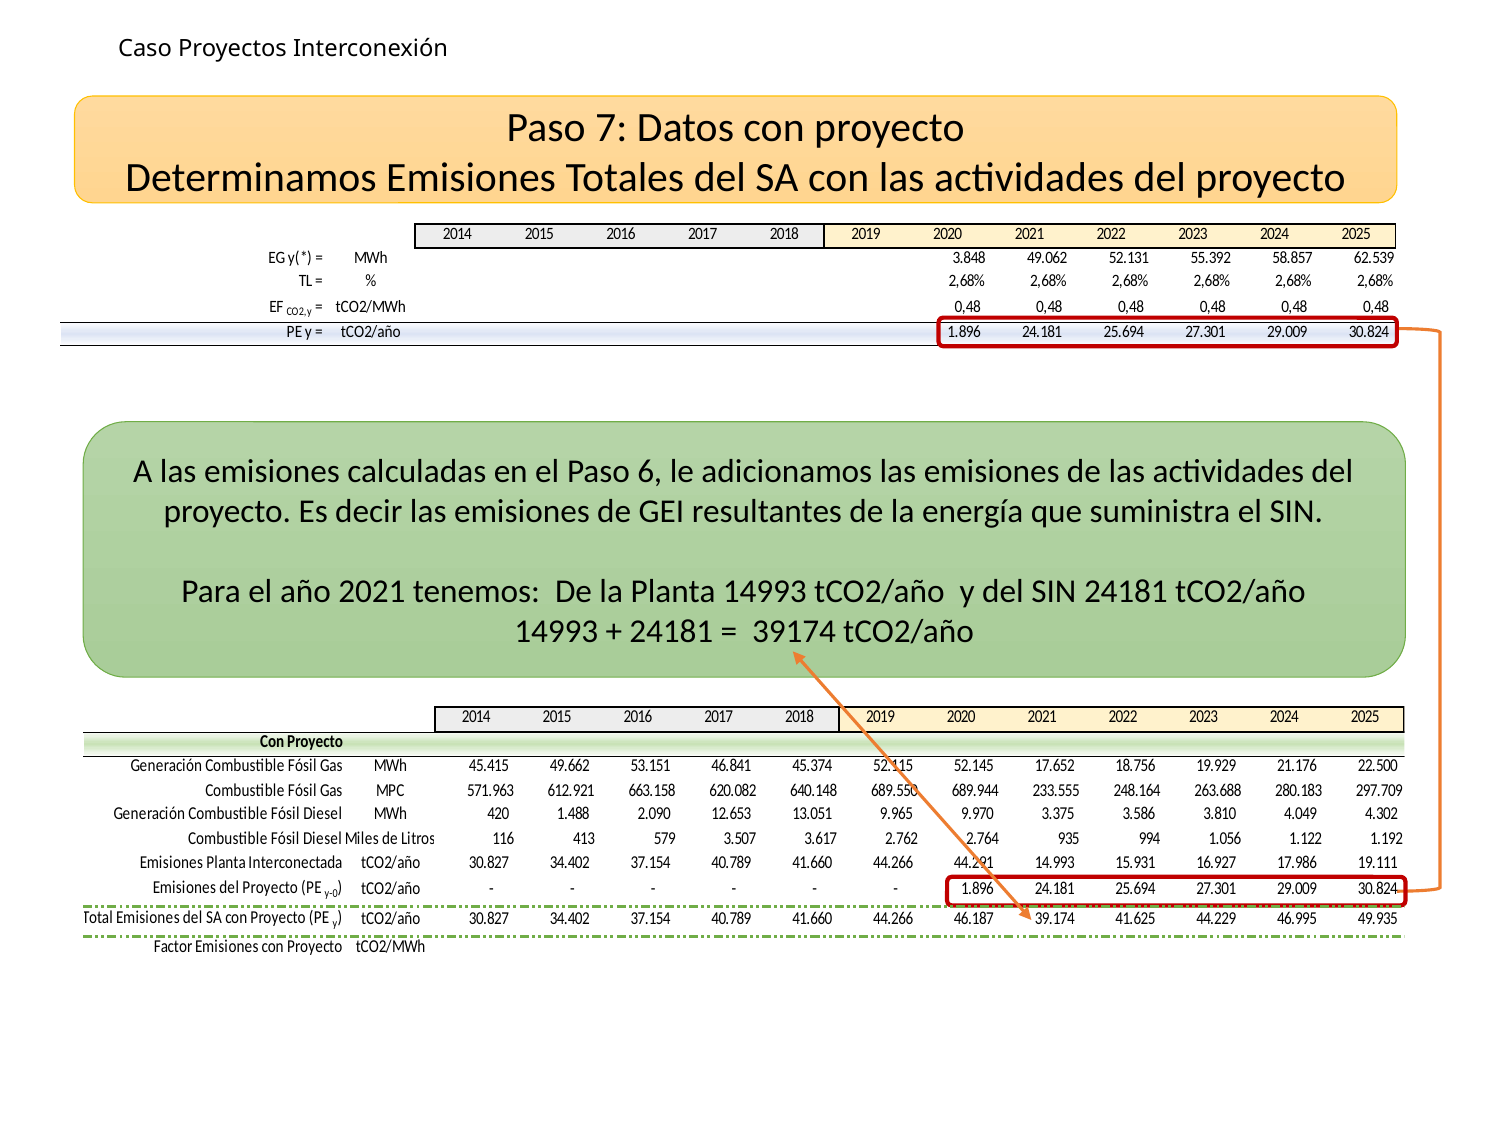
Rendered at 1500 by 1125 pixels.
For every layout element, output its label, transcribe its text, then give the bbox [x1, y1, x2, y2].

picture [83, 706, 1406, 962]
text_box [1396, 327, 1442, 893]
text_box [792, 651, 1032, 920]
text_box A las emisiones calculadas en el Paso 6, le adicionamos las emisiones de las actividades del proyecto. Es decir las emisiones de GEI resultantes de la energía que suministra el SIN. Para el año 2021 tenemos: De la Planta 14993 tCO2/año y del SIN 24181 tCO2/año 14993 + 24181 = 39174 tCO2/año [82, 421, 1396, 678]
text_box Paso 7: Datos con proyecto Determinamos Emisiones Totales del SA con las actividades del proyecto [73, 95, 1398, 204]
picture [59, 223, 1397, 347]
title Caso Proyectos Interconexión [103, 28, 1397, 70]
